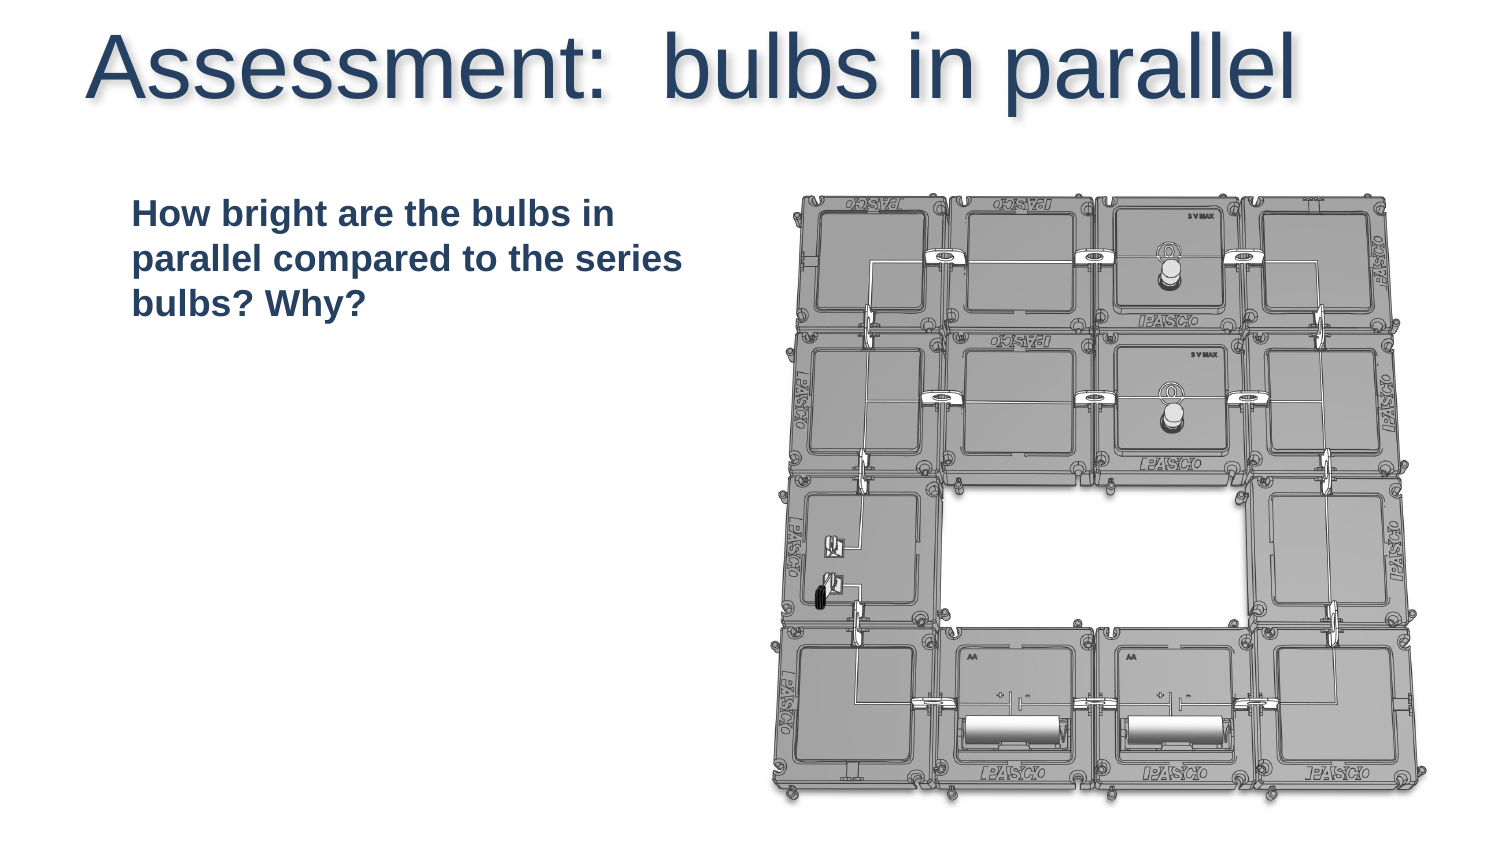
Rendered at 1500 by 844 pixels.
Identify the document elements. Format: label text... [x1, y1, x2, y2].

text_box Assessment: bulbs in parallel [70, 0, 1421, 206]
text_box How bright are the bulbs in parallel compared to the series bulbs? Why? [116, 181, 760, 332]
picture [761, 181, 1437, 813]
